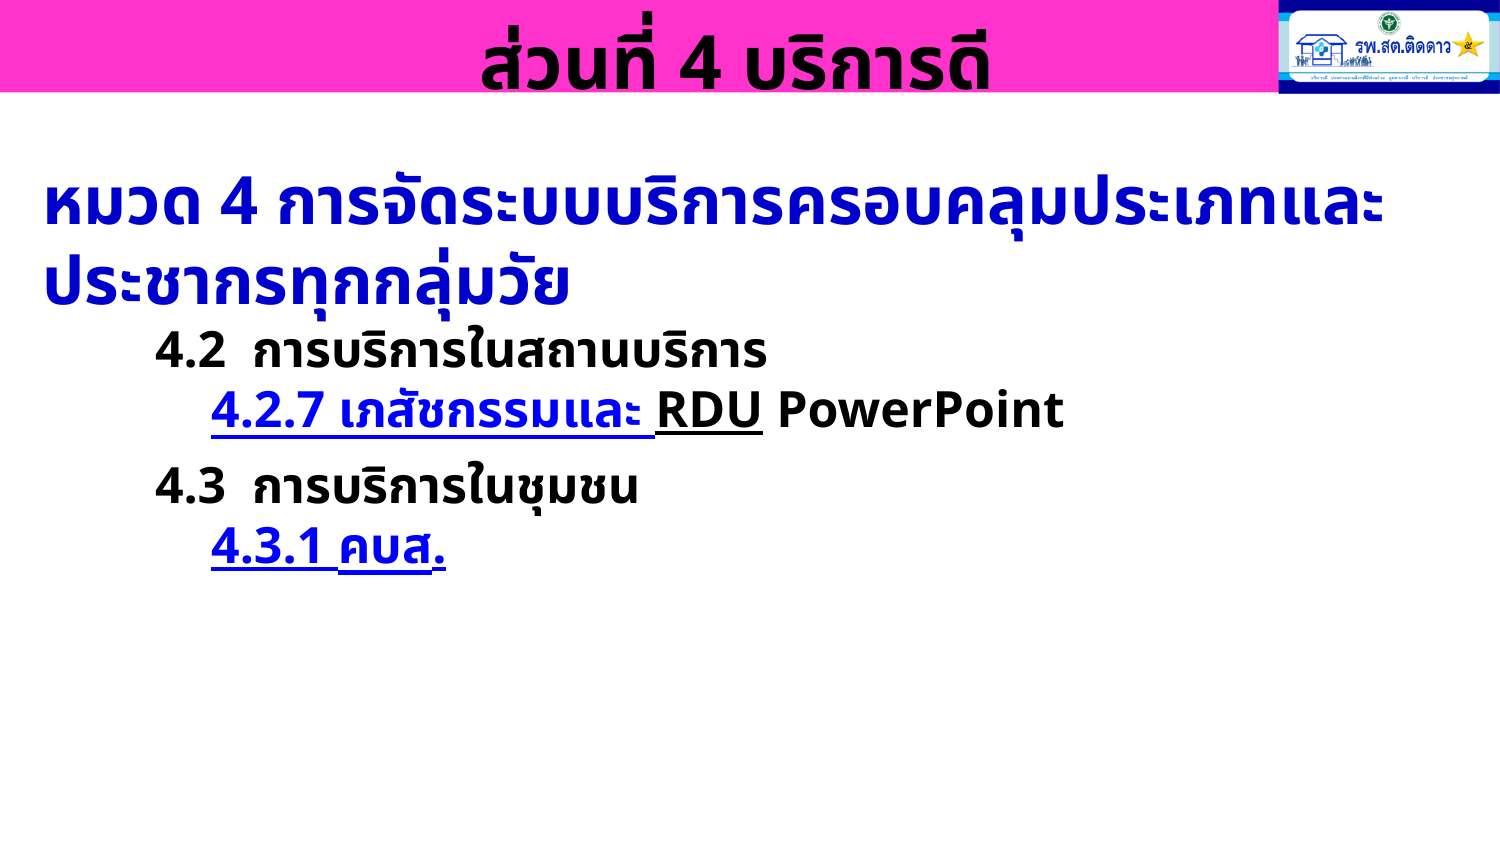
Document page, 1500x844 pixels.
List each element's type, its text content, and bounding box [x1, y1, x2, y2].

picture [1278, 0, 1500, 94]
text_box [0, 0, 1276, 93]
text_box ส่วนที่ 4 บริการดี [195, 9, 1279, 111]
text_box หมวด 4 การจัดระบบบริการครอบคลุมประเภทและประชากรทุกกลุ่มวัย 4.2 การบริการในสถานบริการ 4.2.7 เภสัชกรรมและ RDU PowerPoint 4.3 การบริการในชุมชน 4.3.1 คบส. [31, 152, 1469, 595]
